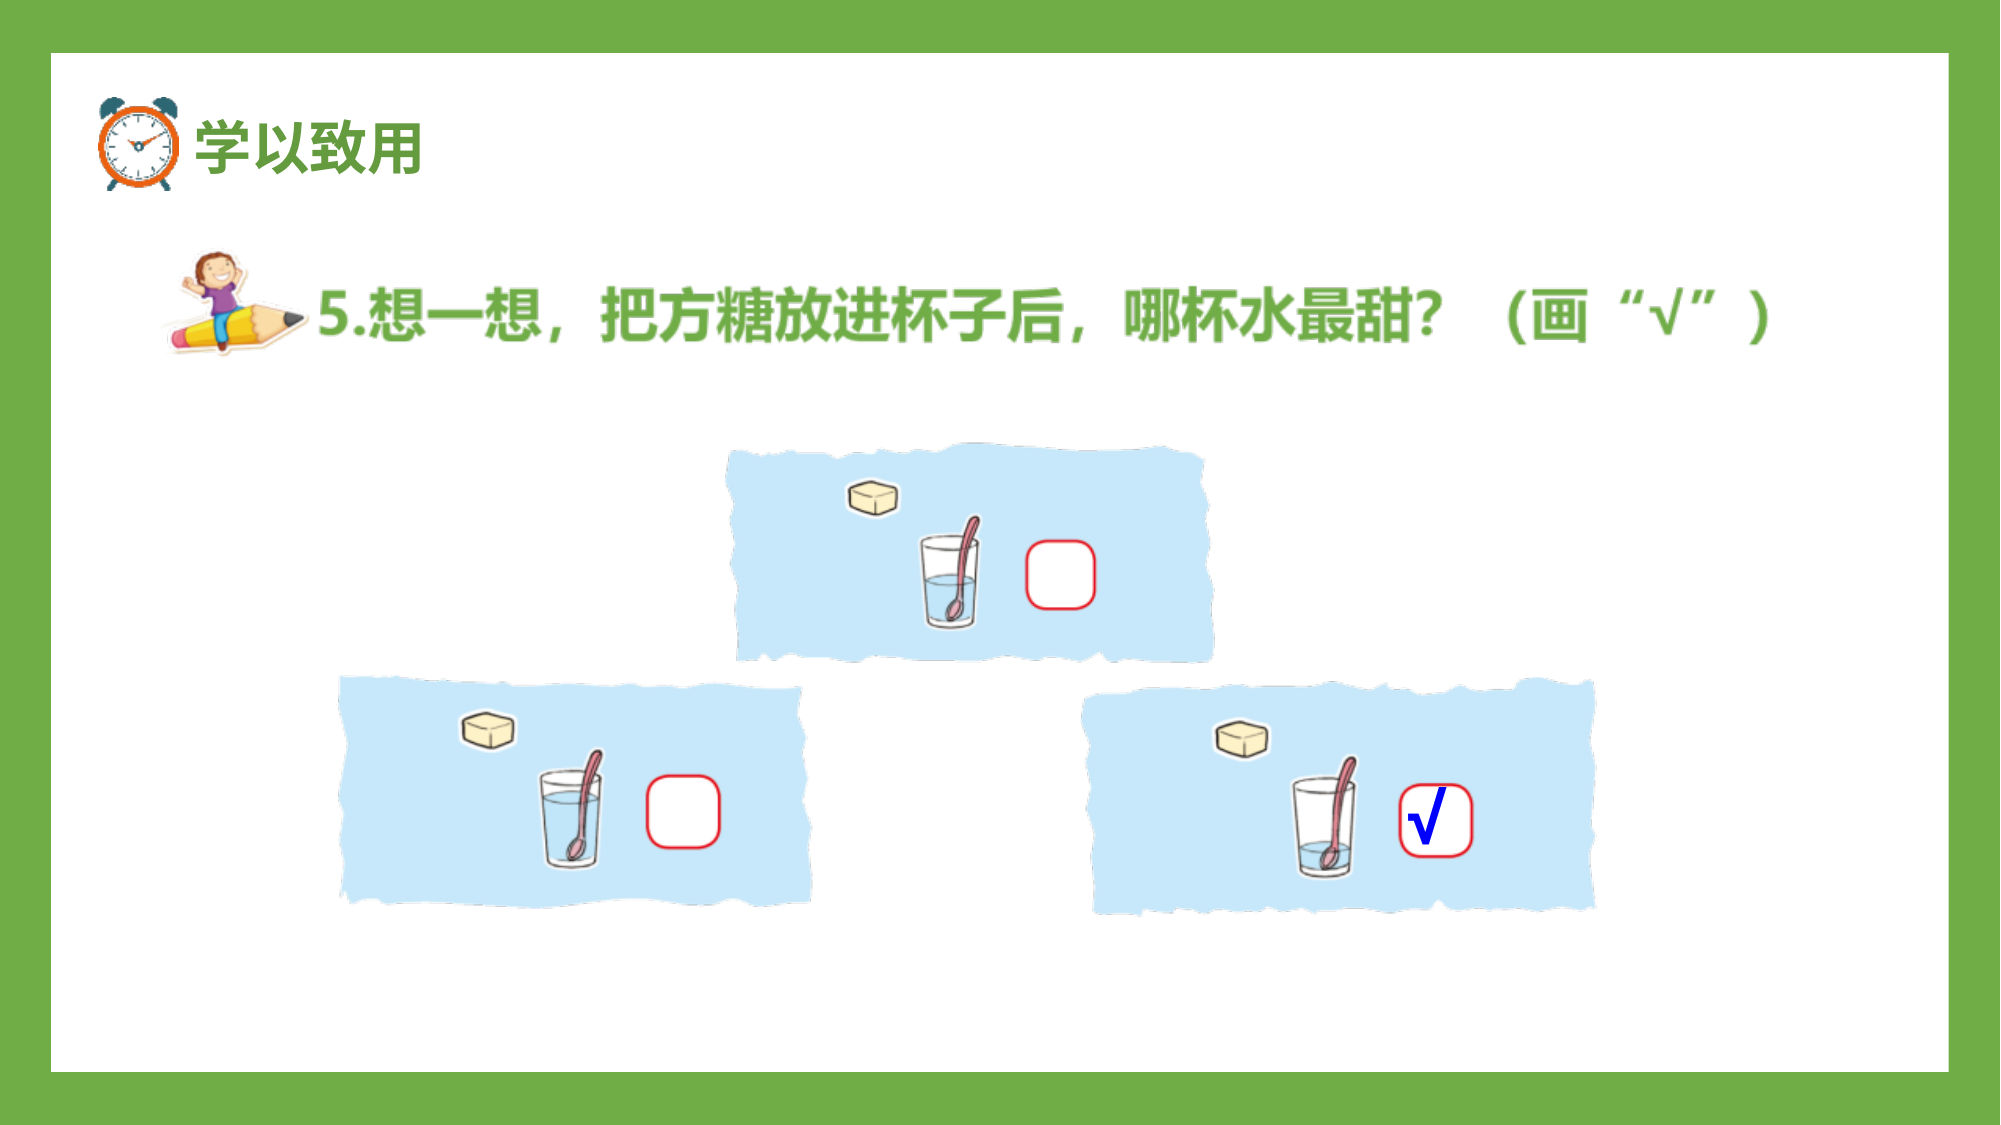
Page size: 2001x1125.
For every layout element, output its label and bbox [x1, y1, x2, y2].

picture [1080, 677, 1603, 918]
text_box [97, 97, 554, 191]
picture [138, 236, 1891, 392]
picture [323, 437, 1218, 921]
